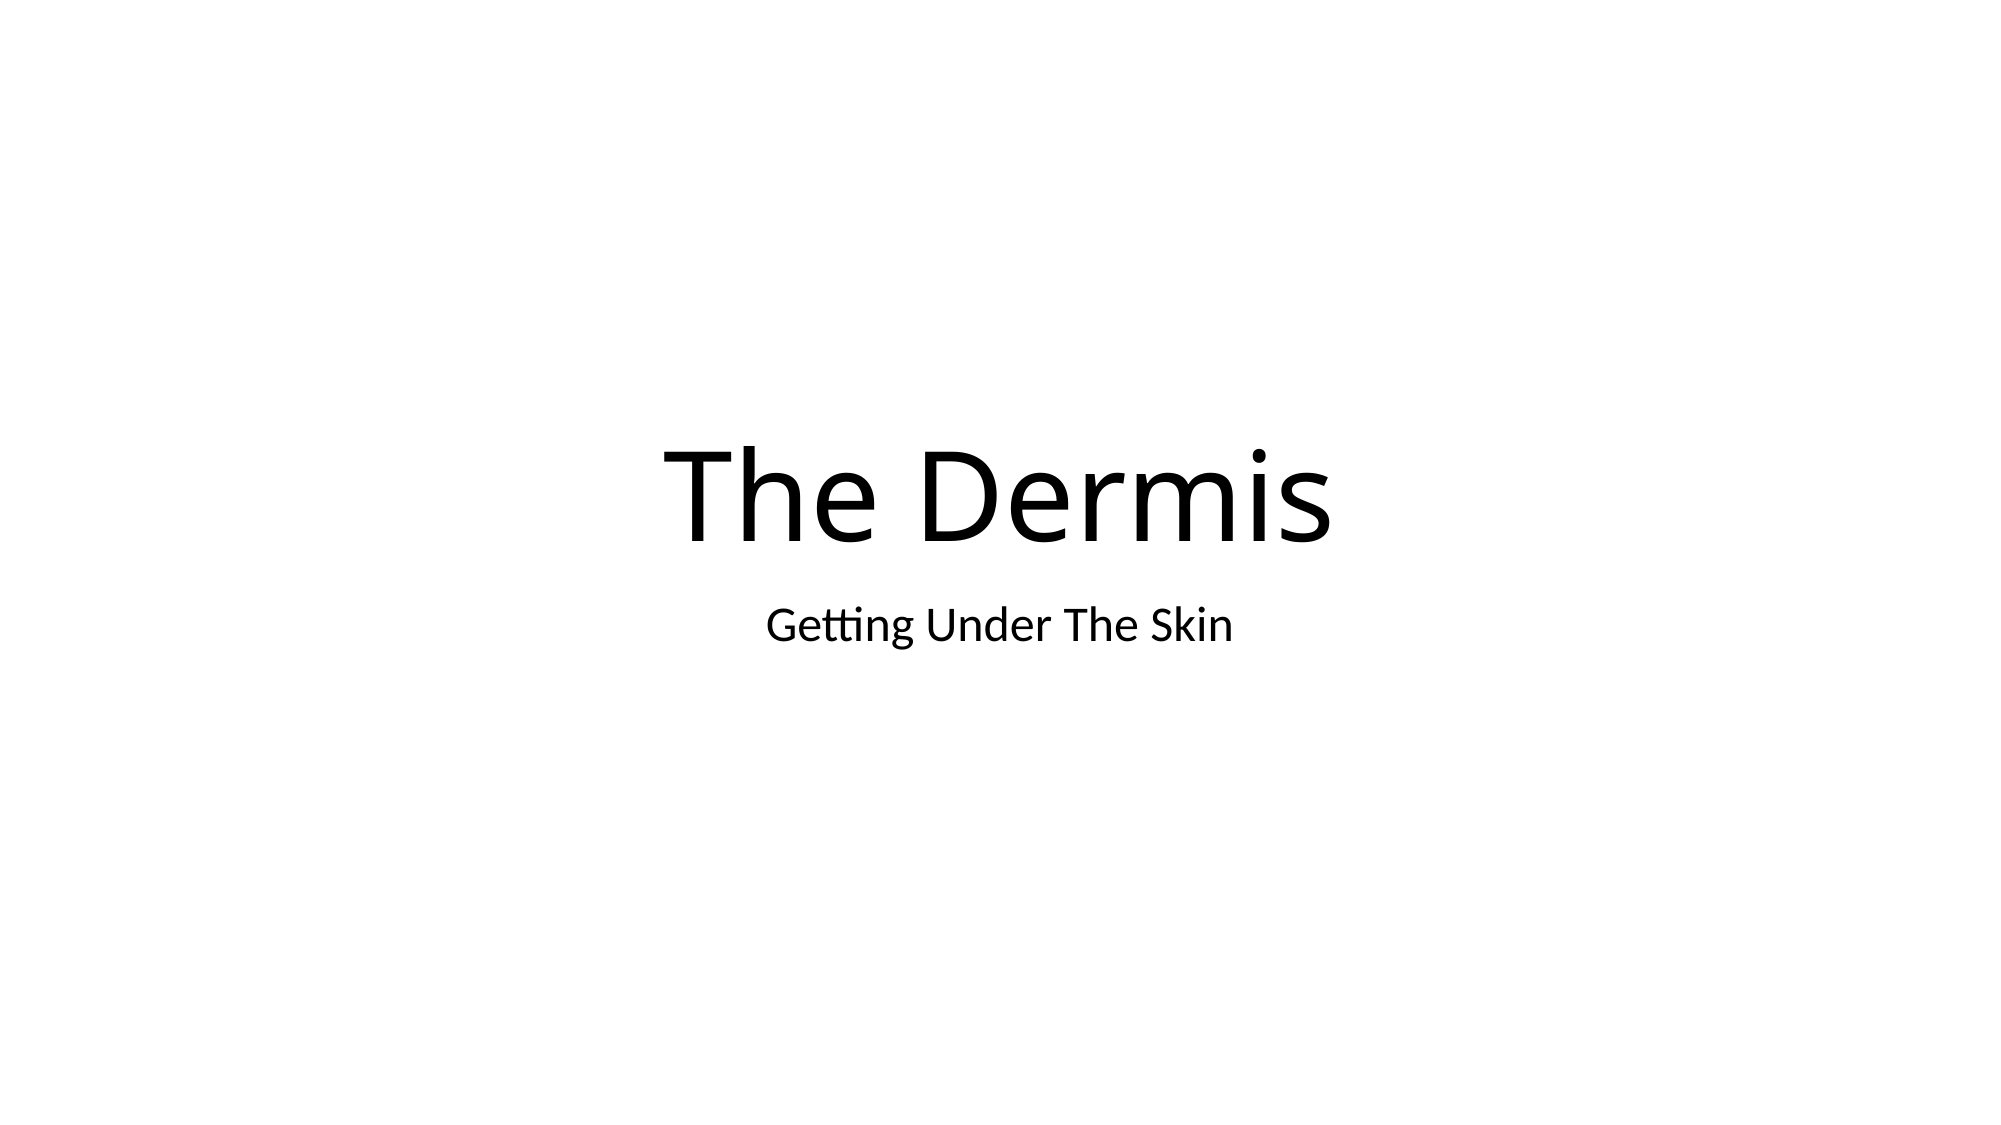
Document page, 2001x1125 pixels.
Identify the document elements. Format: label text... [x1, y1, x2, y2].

title The Dermis [249, 184, 1750, 576]
subtitle Getting Under The Skin [249, 590, 1750, 863]
